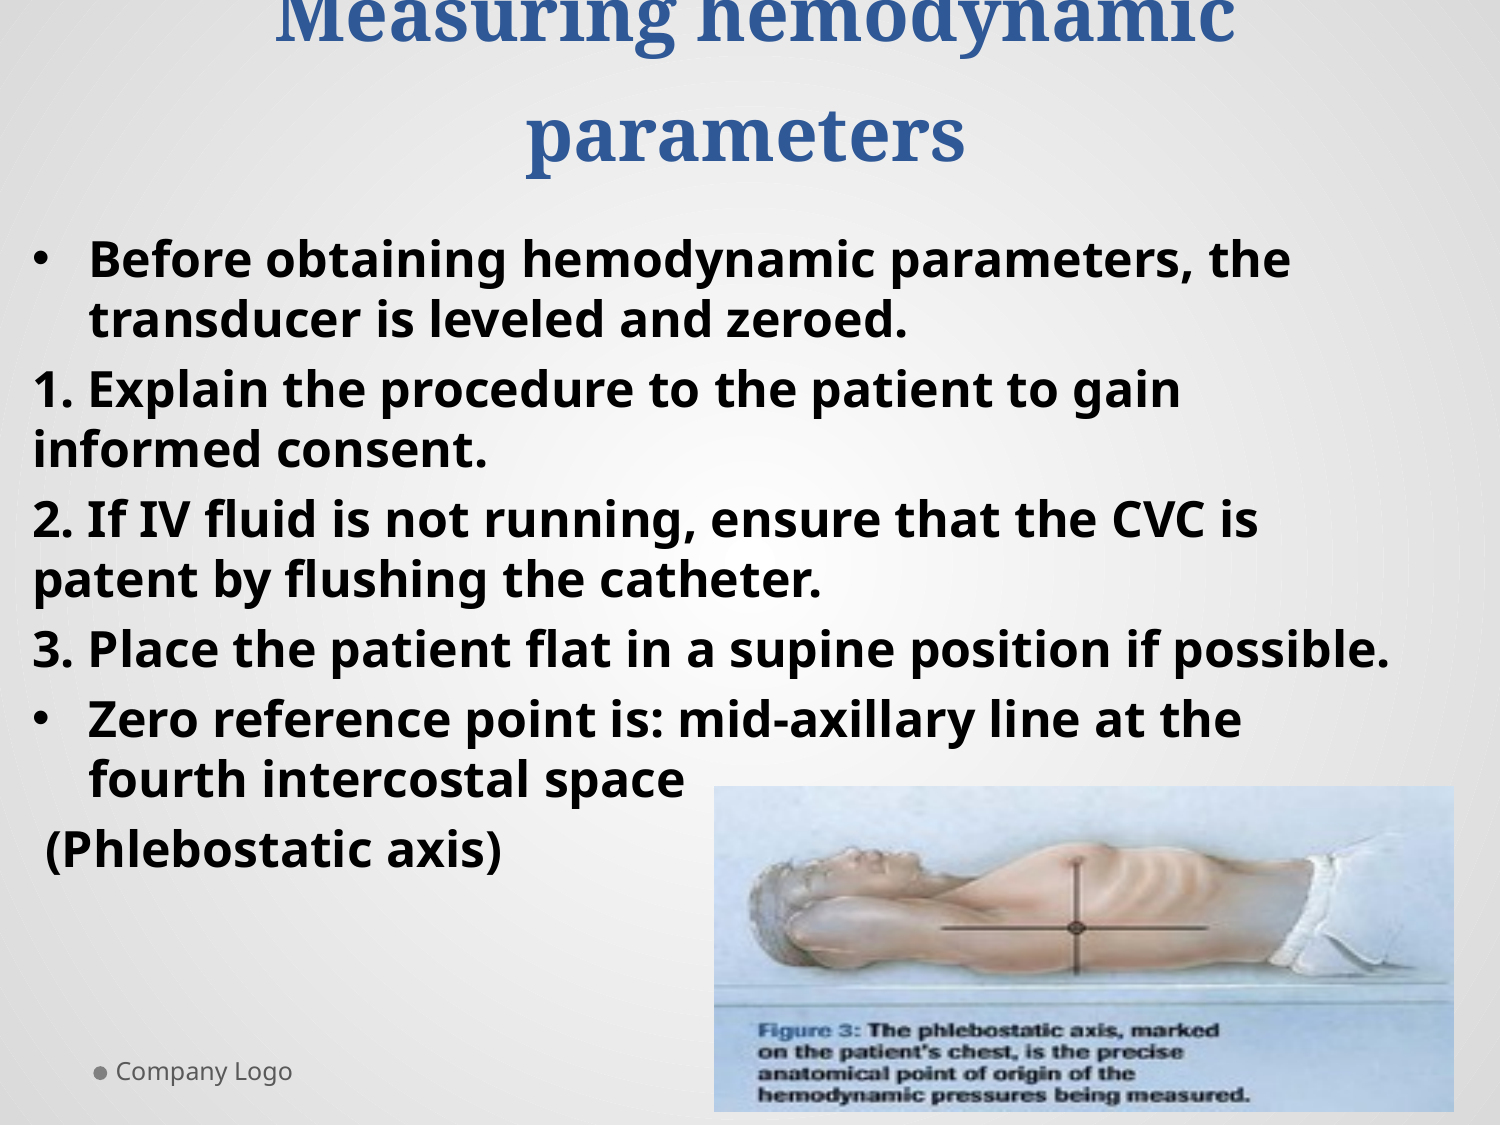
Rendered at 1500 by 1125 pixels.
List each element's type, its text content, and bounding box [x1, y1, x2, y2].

title Measuring hemodynamic parameters [41, 54, 1471, 185]
list Before obtaining hemodynamic parameters, the transducer is leveled and zeroed. 1. Explain the procedure to the patient to gain informed consent. 2. If IV fluid is not running, ensure that the CVC is patent by flushing the catheter. 3. Place the patient flat in a supine position if possible. Zero reference point is: mid-axillary line at the fourth intercostal space (Phlebostatic axis) [17, 219, 1413, 950]
footer Company Logo [108, 1042, 576, 1103]
picture [714, 786, 1454, 1113]
